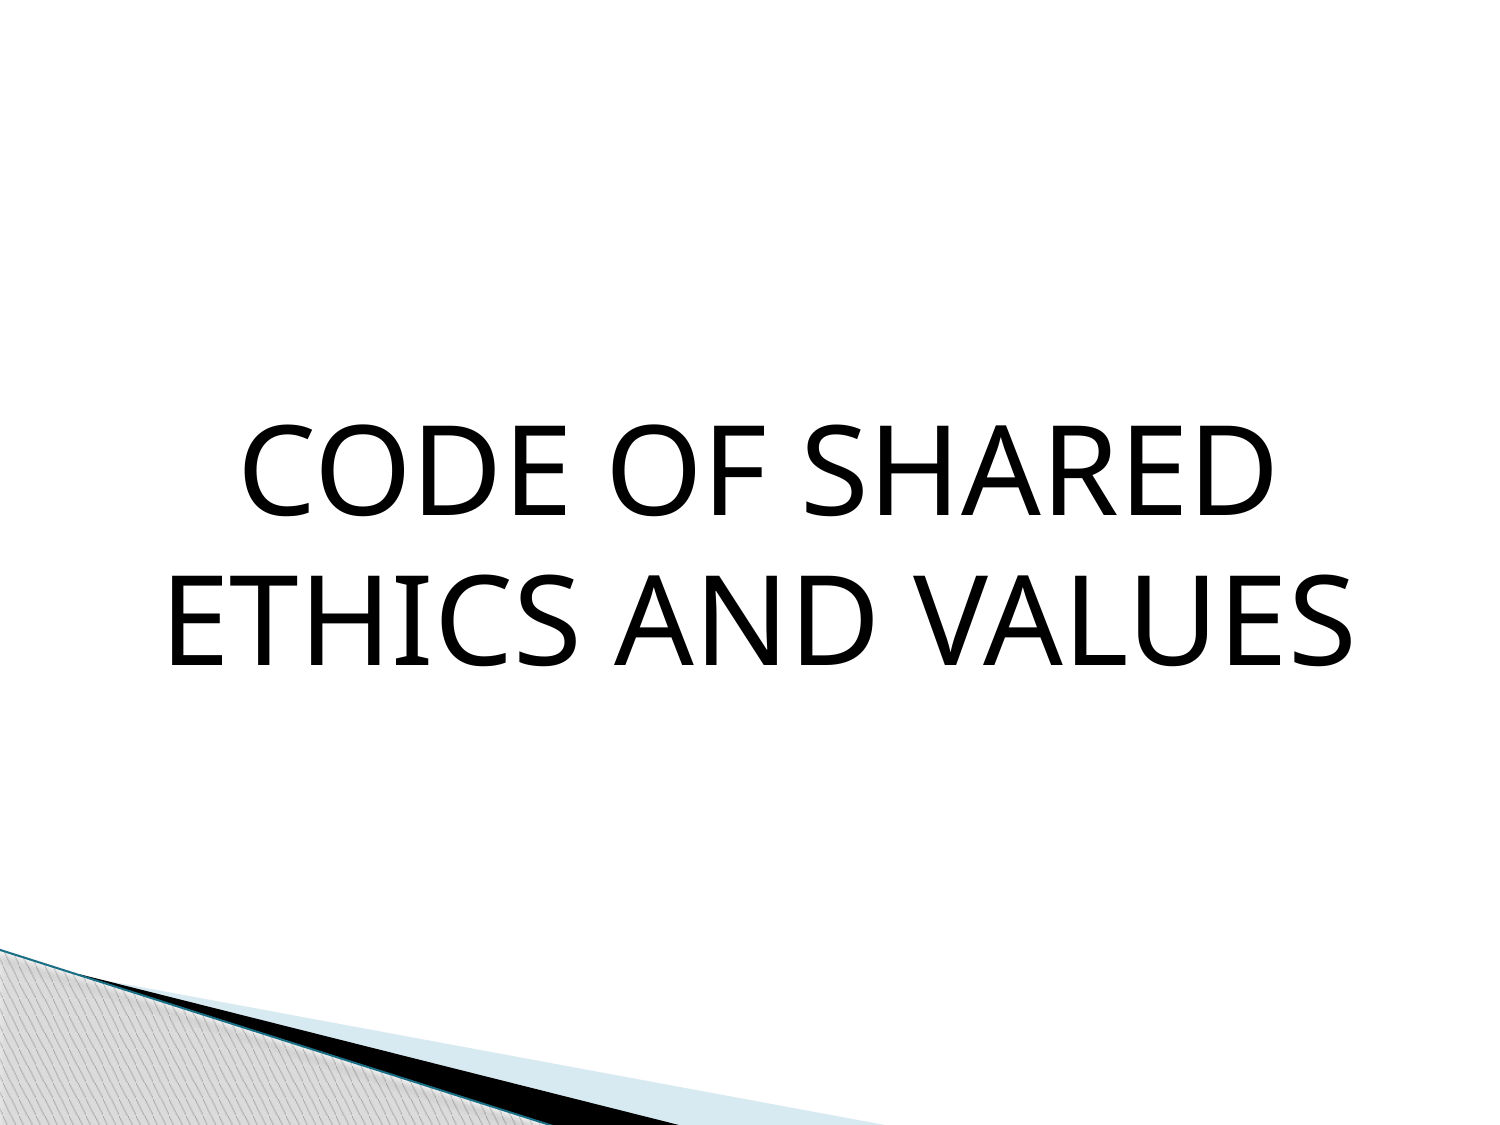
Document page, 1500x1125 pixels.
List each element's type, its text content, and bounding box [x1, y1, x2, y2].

list CODE OF SHARED ETHICS AND VALUES [75, 224, 1425, 968]
